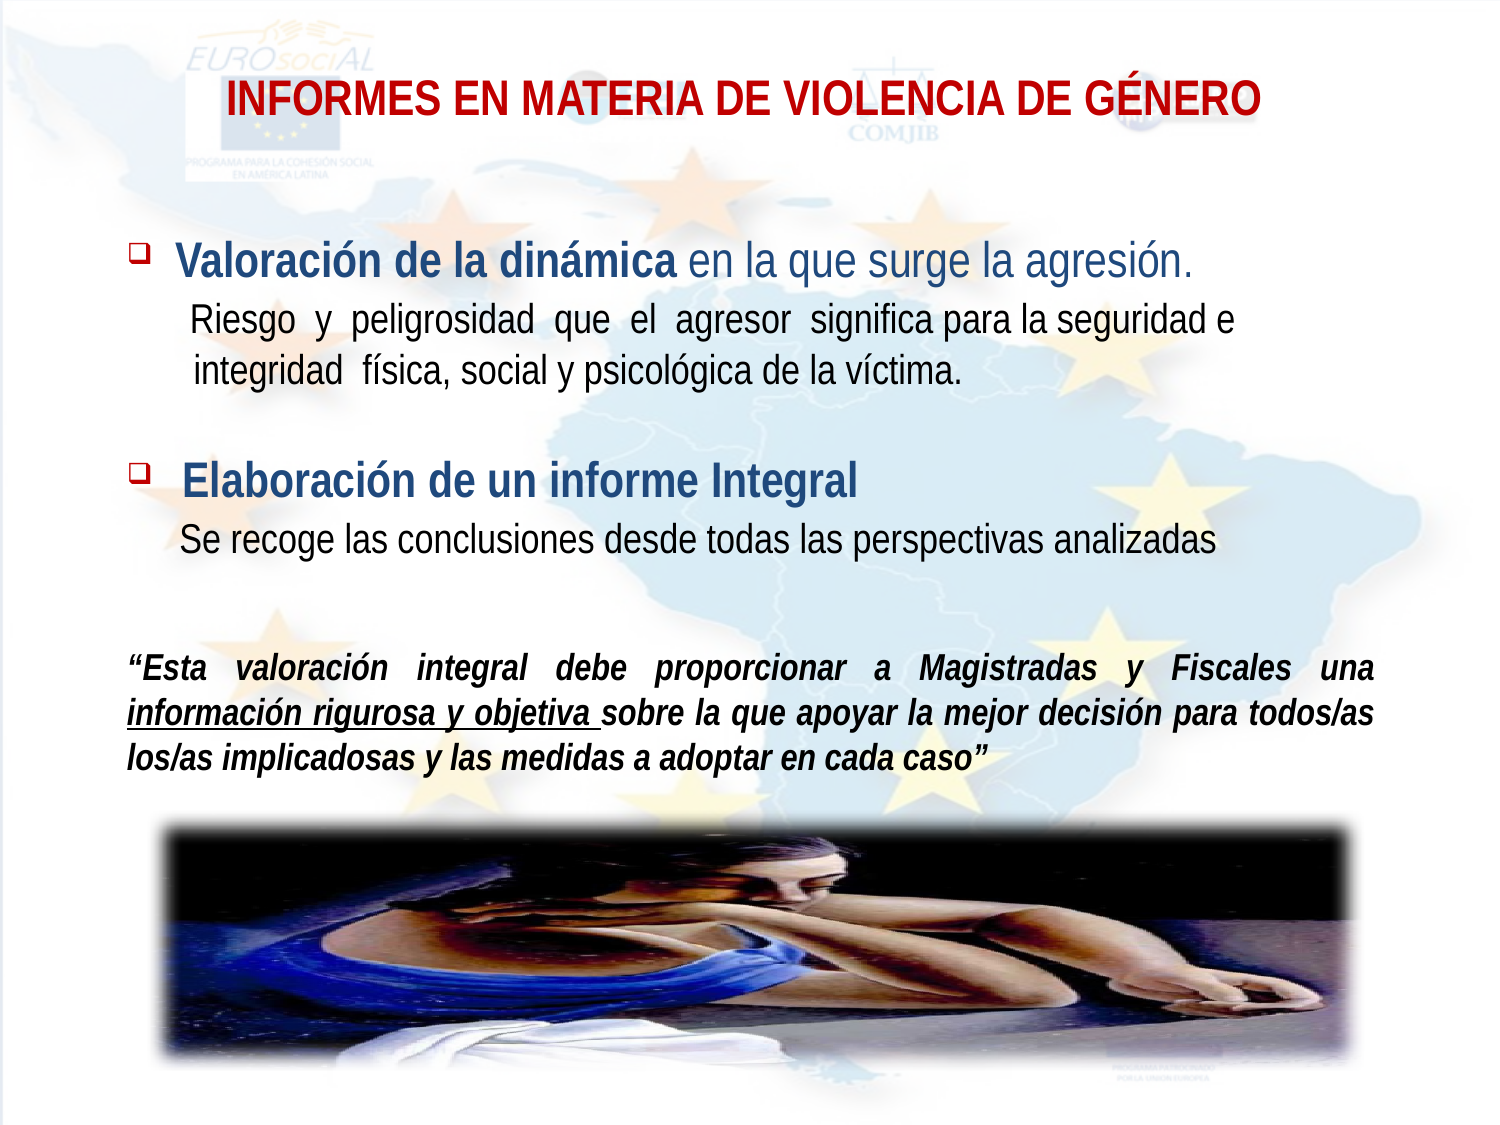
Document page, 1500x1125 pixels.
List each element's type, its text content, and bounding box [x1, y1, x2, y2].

text_box Valoración de la dinámica en la que surge la agresión. Riesgo y peligrosidad que el agresor significa para la seguridad e integridad física, social y psicológica de la víctima. Elaboración de un informe Integral Se recoge las conclusiones desde todas las perspectivas analizadas “Esta valoración integral debe proporcionar a Magistradas y Fiscales una información rigurosa y objetiva sobre la que apoyar la mejor decisión para todos/as los/as implicadosas y las medidas a adoptar en cada caso” [112, 220, 1390, 841]
text_box INFORMES EN MATERIA DE VIOLENCIA DE GÉNERO [0, 58, 1500, 134]
picture [147, 810, 1365, 1071]
